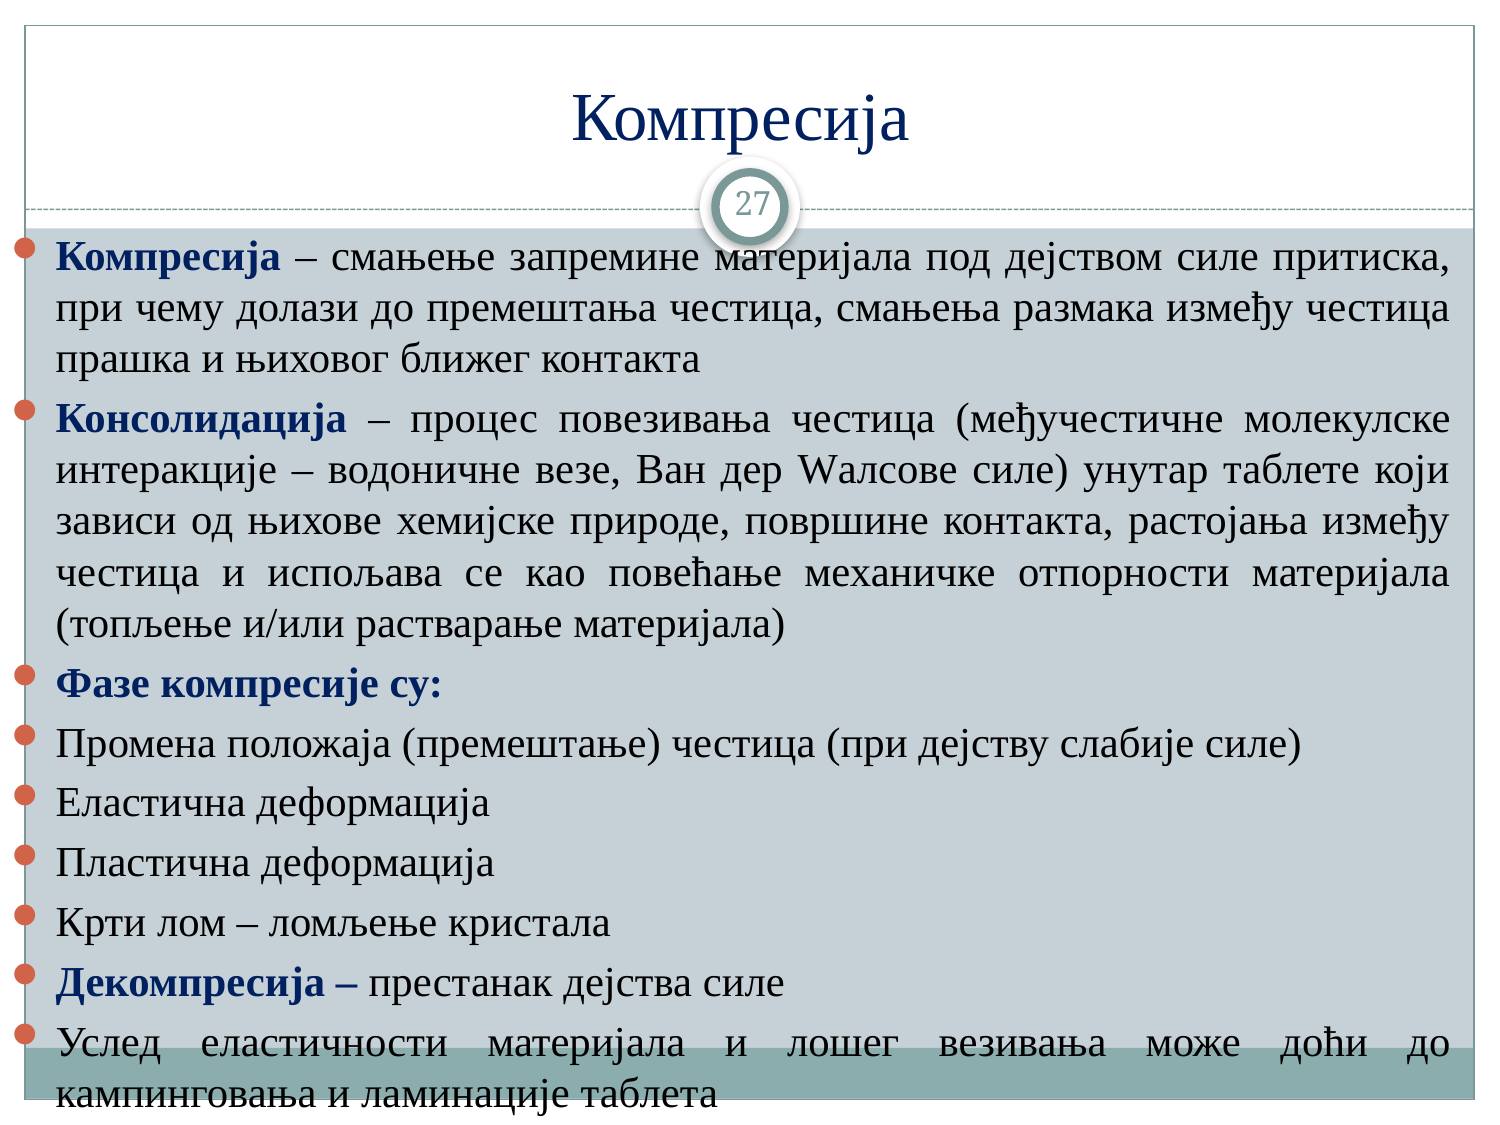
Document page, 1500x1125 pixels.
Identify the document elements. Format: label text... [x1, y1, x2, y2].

slide_number 27 [715, 168, 791, 219]
title Компресија [49, 37, 1450, 162]
list Компресија – смањење запремине материјала под дејством силе притиска, при чему долази до премештања честица, смањења размака између честица прашка и њиховог ближег контакта Консолидација – процес повезивања честица (међучестичне молекулске интеракције – водоничне везе, Ван дер Wалсове силе) унутар таблете који зависи од њихове хемијске природе, површине контакта, растојања између честица и испољава се као повећање механичке отпорности материјала (топљење и/или растварање материјала) Фазе компресије су: Промена положаја (премештање) честица (при дејству слабије силе) Еластична деформација Пластична деформација Крти лом – ломљење кристала Декомпресија – престанак дејства силе Услед еластичности материјала и лошег везивања може доћи до кампинговања и ламинације таблета [0, 219, 1468, 1125]
